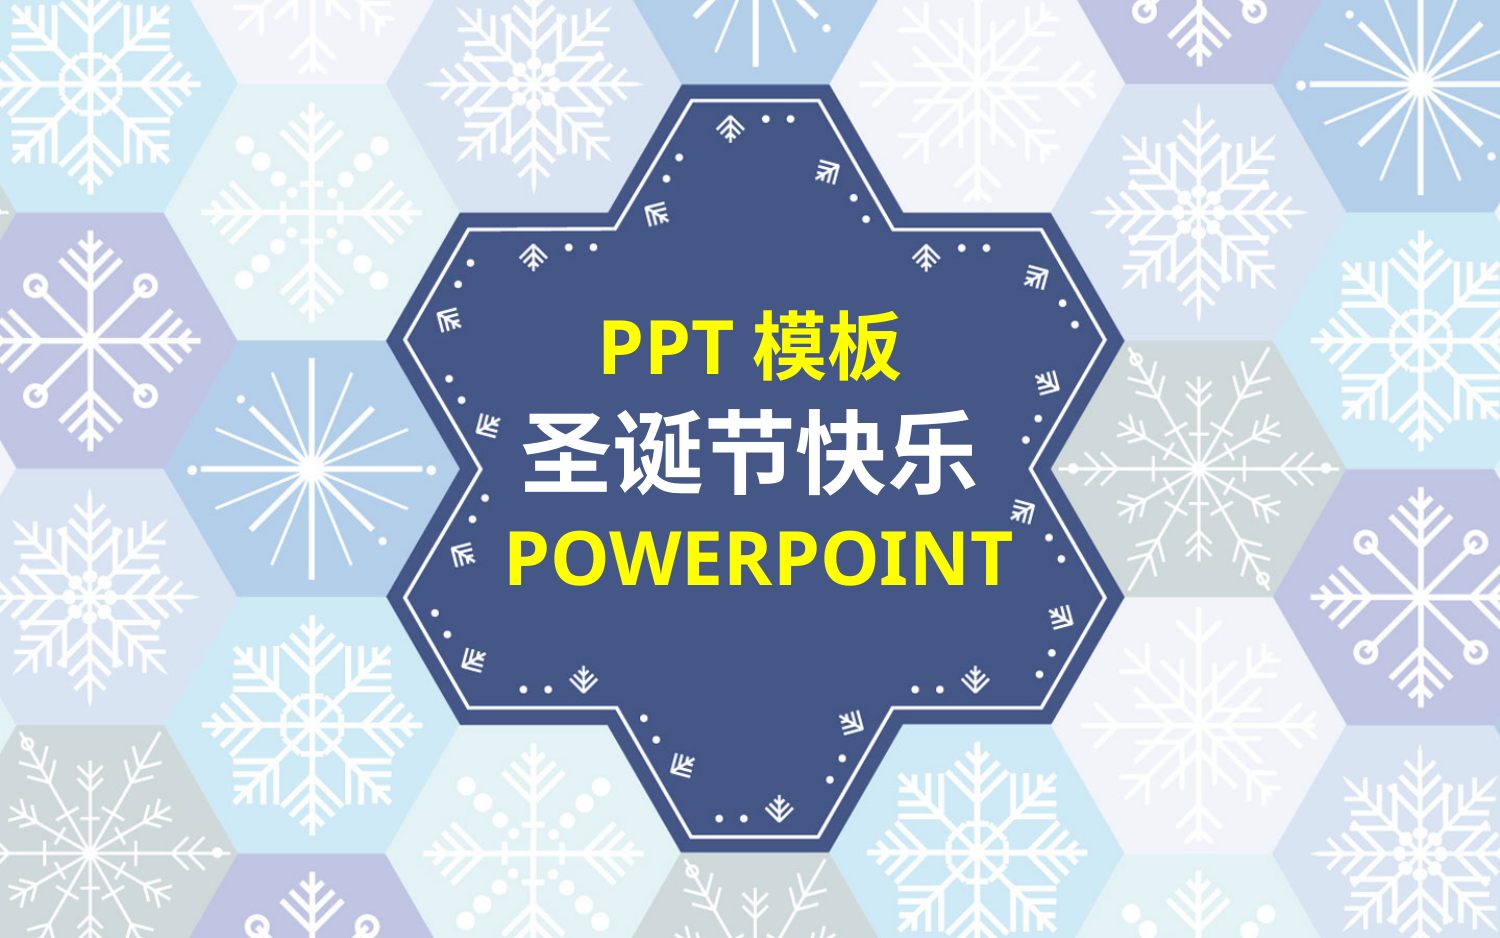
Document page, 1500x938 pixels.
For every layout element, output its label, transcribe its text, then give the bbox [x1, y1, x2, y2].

text_box PPT模板 [582, 292, 918, 398]
text_box POWERPOINT [488, 503, 1029, 608]
text_box 圣诞节快乐 [506, 388, 995, 503]
picture [0, 0, 1500, 938]
